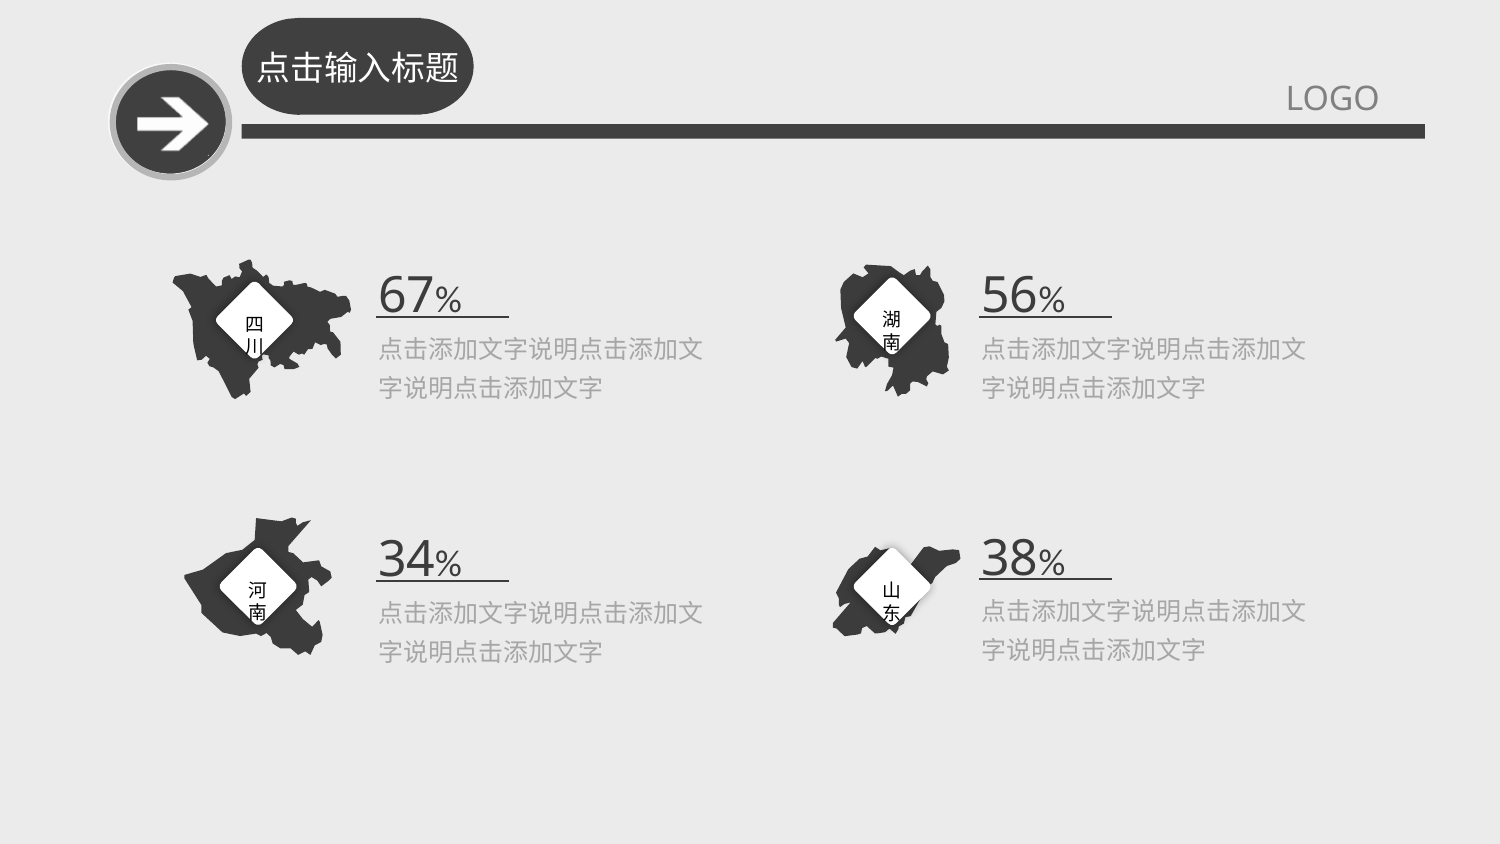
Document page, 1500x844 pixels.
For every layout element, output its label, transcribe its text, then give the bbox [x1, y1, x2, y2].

text_box [835, 264, 945, 369]
text_box [884, 318, 949, 397]
text_box 38% [966, 517, 1116, 579]
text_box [110, 65, 229, 178]
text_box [241, 17, 487, 115]
text_box [241, 123, 1426, 140]
text_box 点击添加文字说明点击添加文字说明点击添加文字 [363, 581, 725, 674]
text_box [172, 259, 352, 400]
text_box 点击添加文字说明点击添加文字说明点击添加文字 [966, 579, 1328, 673]
text_box 34% [363, 519, 512, 581]
text_box [832, 558, 862, 637]
text_box 67% [363, 255, 512, 317]
text_box [184, 517, 332, 655]
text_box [222, 291, 287, 366]
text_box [860, 557, 924, 632]
text_box 56% [966, 255, 1116, 317]
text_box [860, 287, 924, 362]
text_box 点击添加文字说明点击添加文字说明点击添加文字 [966, 317, 1328, 410]
text_box 点击添加文字说明点击添加文字说明点击添加文字 [363, 317, 725, 410]
text_box [865, 546, 878, 557]
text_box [226, 557, 290, 632]
text_box LOGO [1270, 69, 1404, 123]
text_box [916, 546, 961, 580]
